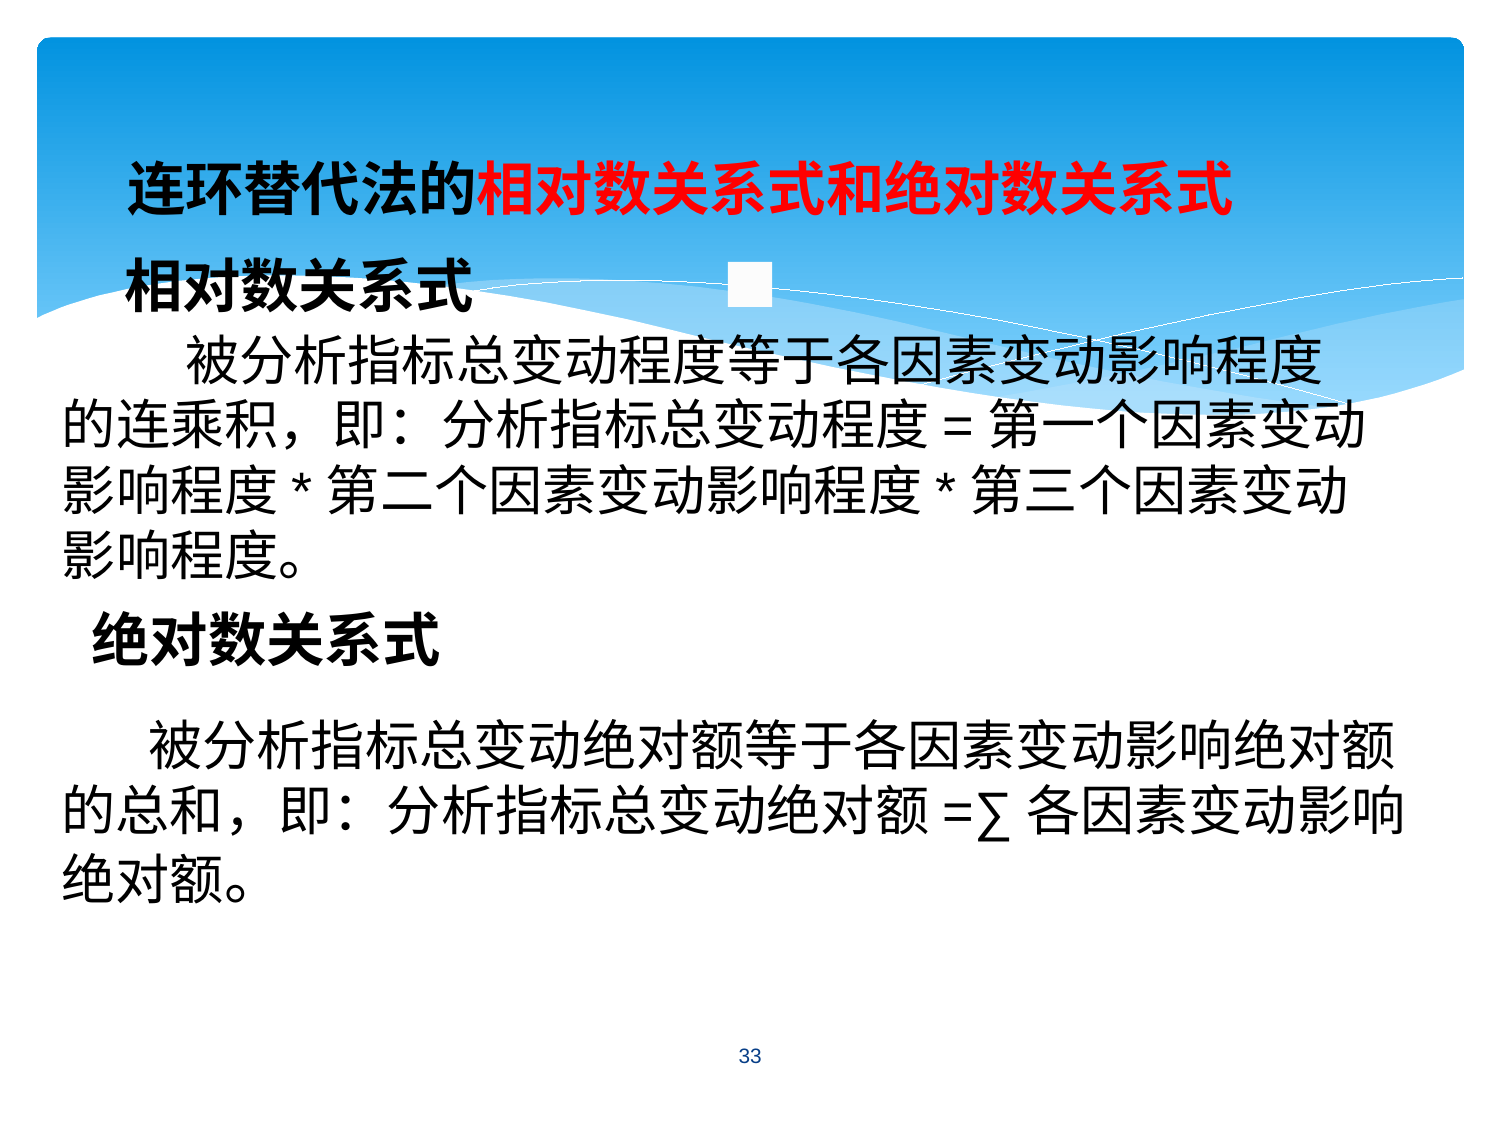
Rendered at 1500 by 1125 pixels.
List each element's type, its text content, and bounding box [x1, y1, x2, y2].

text_box 被分析指标总变动程度等于各因素变动影响程度的连乘积，即：分析指标总变动程度=第一个因素变动影响程度*第二个因素变动影响程度*第三个因素变动影响程度。 [46, 318, 1394, 594]
text_box 被分析指标总变动绝对额等于各因素变动影响绝对额的总和，即：分析指标总变动绝对额=∑各因素变动影响绝对额。 [46, 704, 1424, 919]
text_box 绝对数关系式 [76, 595, 827, 680]
text_box [727, 261, 773, 307]
text_box 连环替代法的相对数关系式和绝对数关系式 [112, 144, 1294, 230]
text_box 相对数关系式 [109, 241, 860, 318]
slide_number 33 [654, 1025, 846, 1086]
